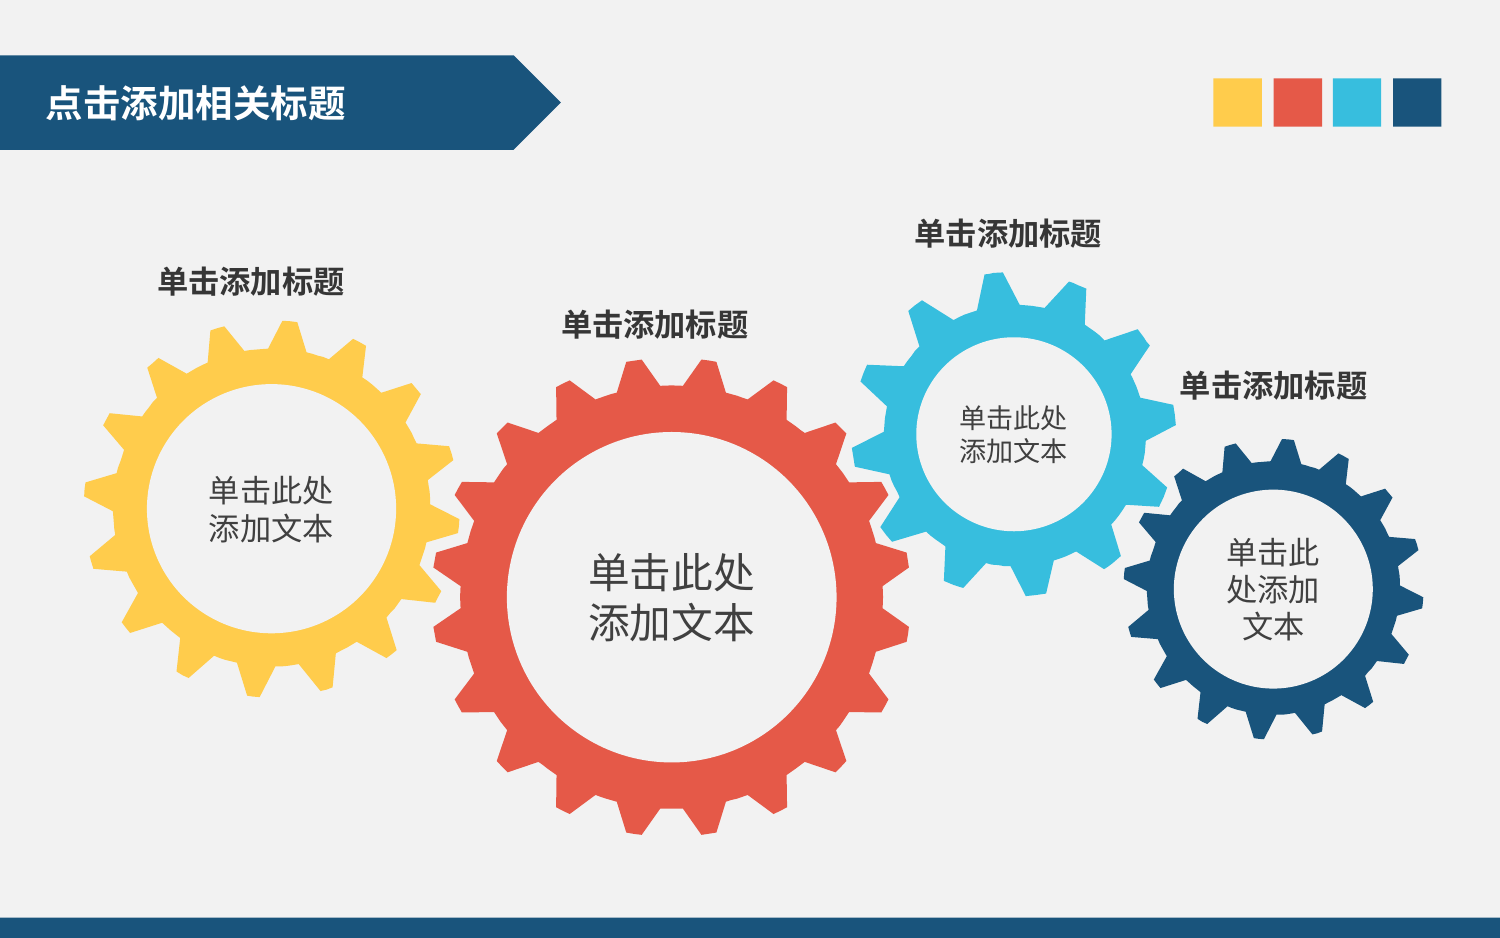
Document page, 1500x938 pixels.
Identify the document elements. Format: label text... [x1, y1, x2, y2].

text_box [1331, 76, 1383, 129]
text_box 单击添加标题 [94, 253, 408, 308]
text_box 单击添加标题 [498, 296, 812, 351]
text_box [1211, 76, 1264, 129]
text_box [433, 359, 910, 836]
text_box [0, 915, 1500, 938]
text_box [1391, 76, 1444, 129]
text_box 单击添加标题 [1182, 358, 1411, 412]
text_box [83, 320, 460, 698]
text_box [0, 53, 564, 152]
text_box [851, 272, 1177, 597]
text_box 单击添加标题 [851, 205, 1165, 260]
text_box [1123, 438, 1424, 740]
text_box [1272, 76, 1324, 129]
text_box 点击添加相关标题 [31, 72, 361, 132]
